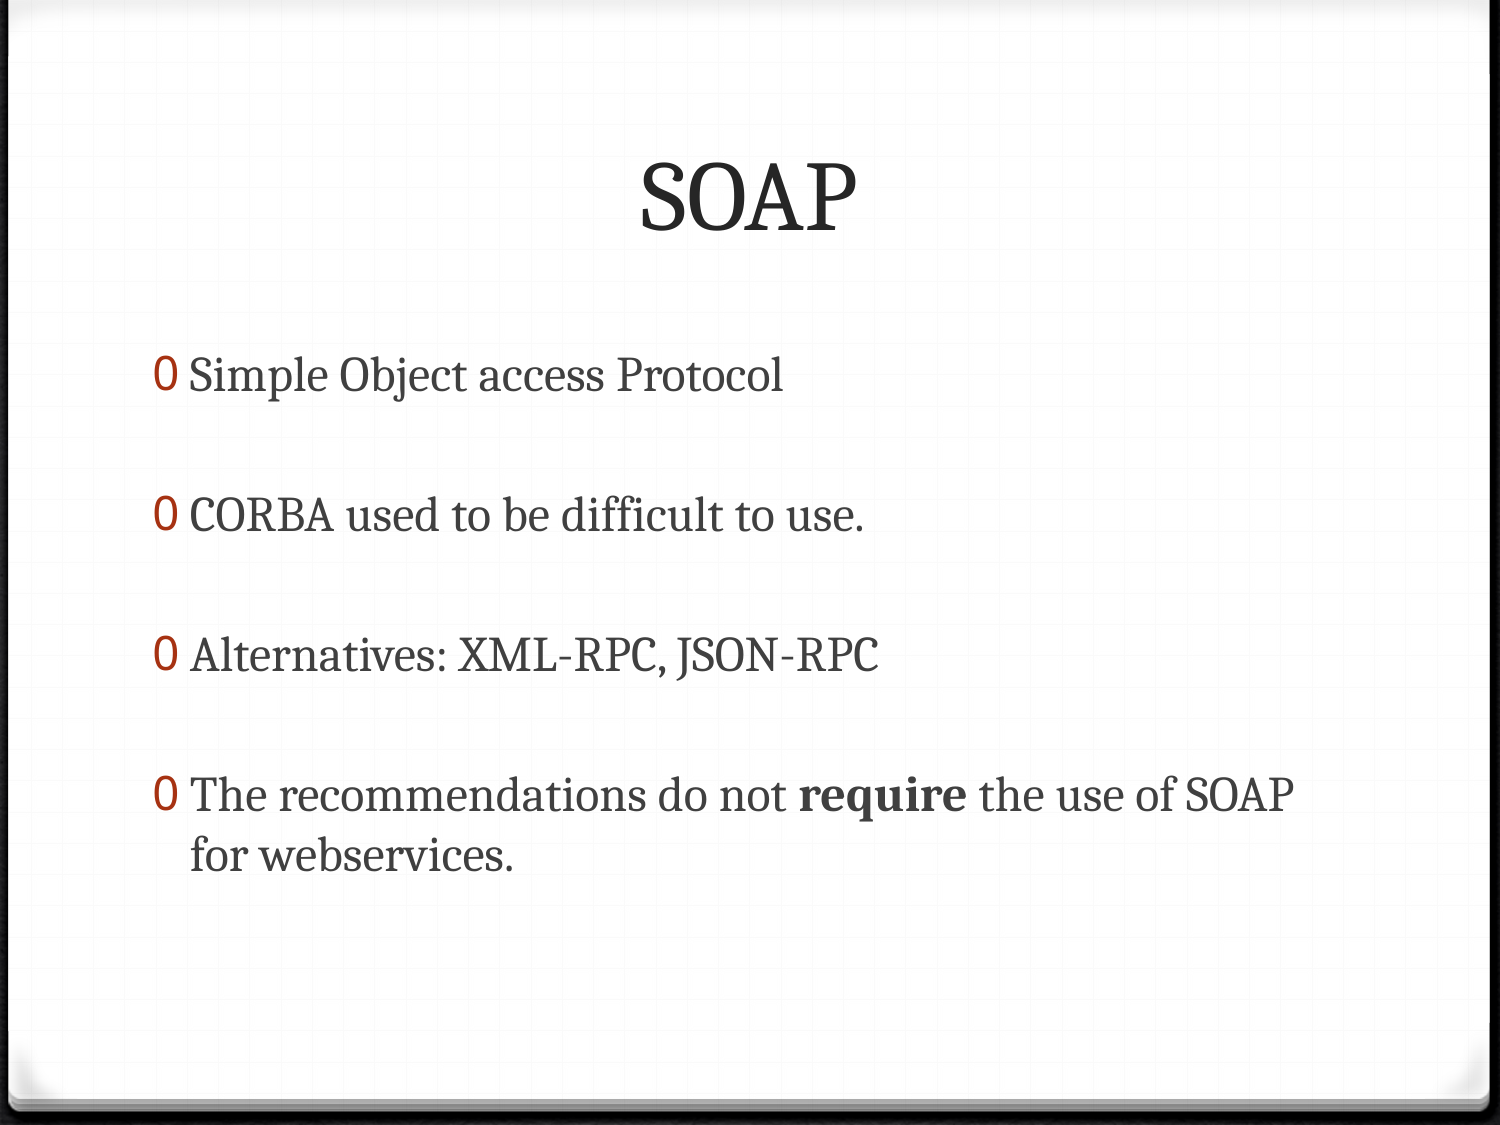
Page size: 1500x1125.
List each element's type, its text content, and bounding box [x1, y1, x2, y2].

title SOAP [90, 71, 1410, 309]
list Simple Object access Protocol CORBA used to be difficult to use. Alternatives: XML-RPC, JSON-RPC The recommendations do not require the use of SOAP for webservices. [137, 334, 1363, 983]
picture [0, 0, 1500, 1125]
